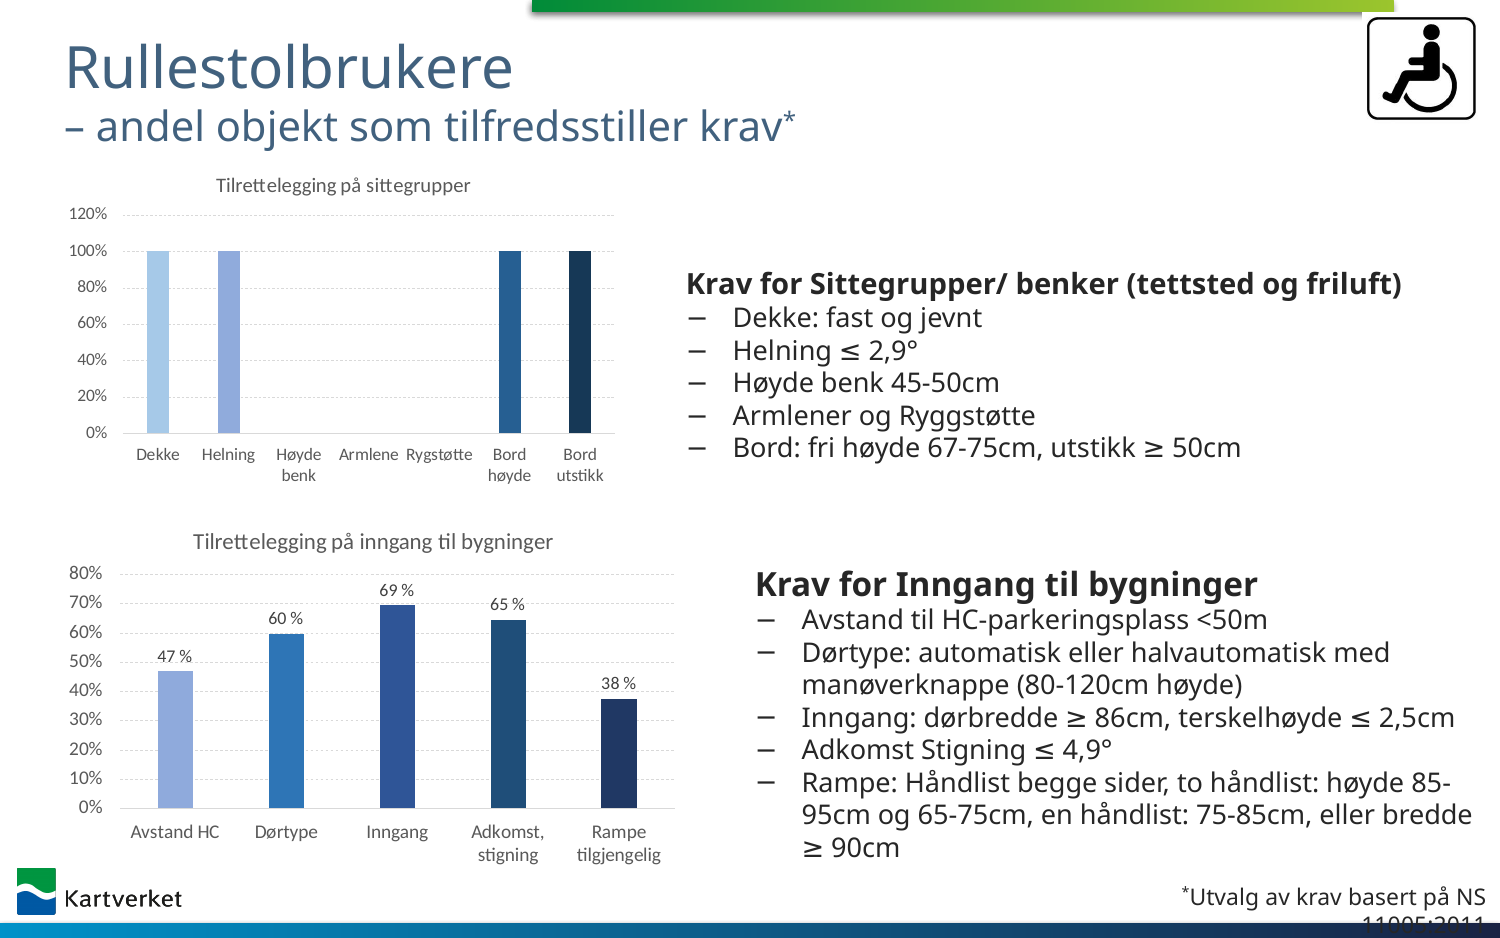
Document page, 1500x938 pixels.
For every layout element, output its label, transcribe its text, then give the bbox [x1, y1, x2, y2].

picture [62, 166, 625, 492]
text_box Krav for Inngang til bygninger Avstand til HC-parkeringsplass <50m Dørtype: automatisk eller halvautomatisk med manøverknappe (80-120cm høyde) Inngang: dørbredde ≥ 86cm, terskelhøyde ≤ 2,5cm Adkomst Stigning ≤ 4,9° Rampe: Håndlist begge sider, to håndlist: høyde 85-95cm og 65-75cm, en håndlist: 75-85cm, eller bredde ≥ 90cm [740, 555, 1491, 870]
text_box Krav for Sittegrupper/ benker (tettsted og friluft) Dekke: fast og jevnt Helning ≤ 2,9° Høyde benk 45-50cm Armlener og Ryggstøtte Bord: fri høyde 67-75cm, utstikk ≥ 50cm [670, 258, 1418, 471]
text_box *Utvalg av krav basert på NS 11005:2011 [1068, 873, 1500, 938]
picture [1362, 12, 1481, 126]
picture [62, 520, 685, 874]
text_box Rullestolbrukere – andel objekt som tilfredsstiller krav* [49, 25, 1431, 158]
